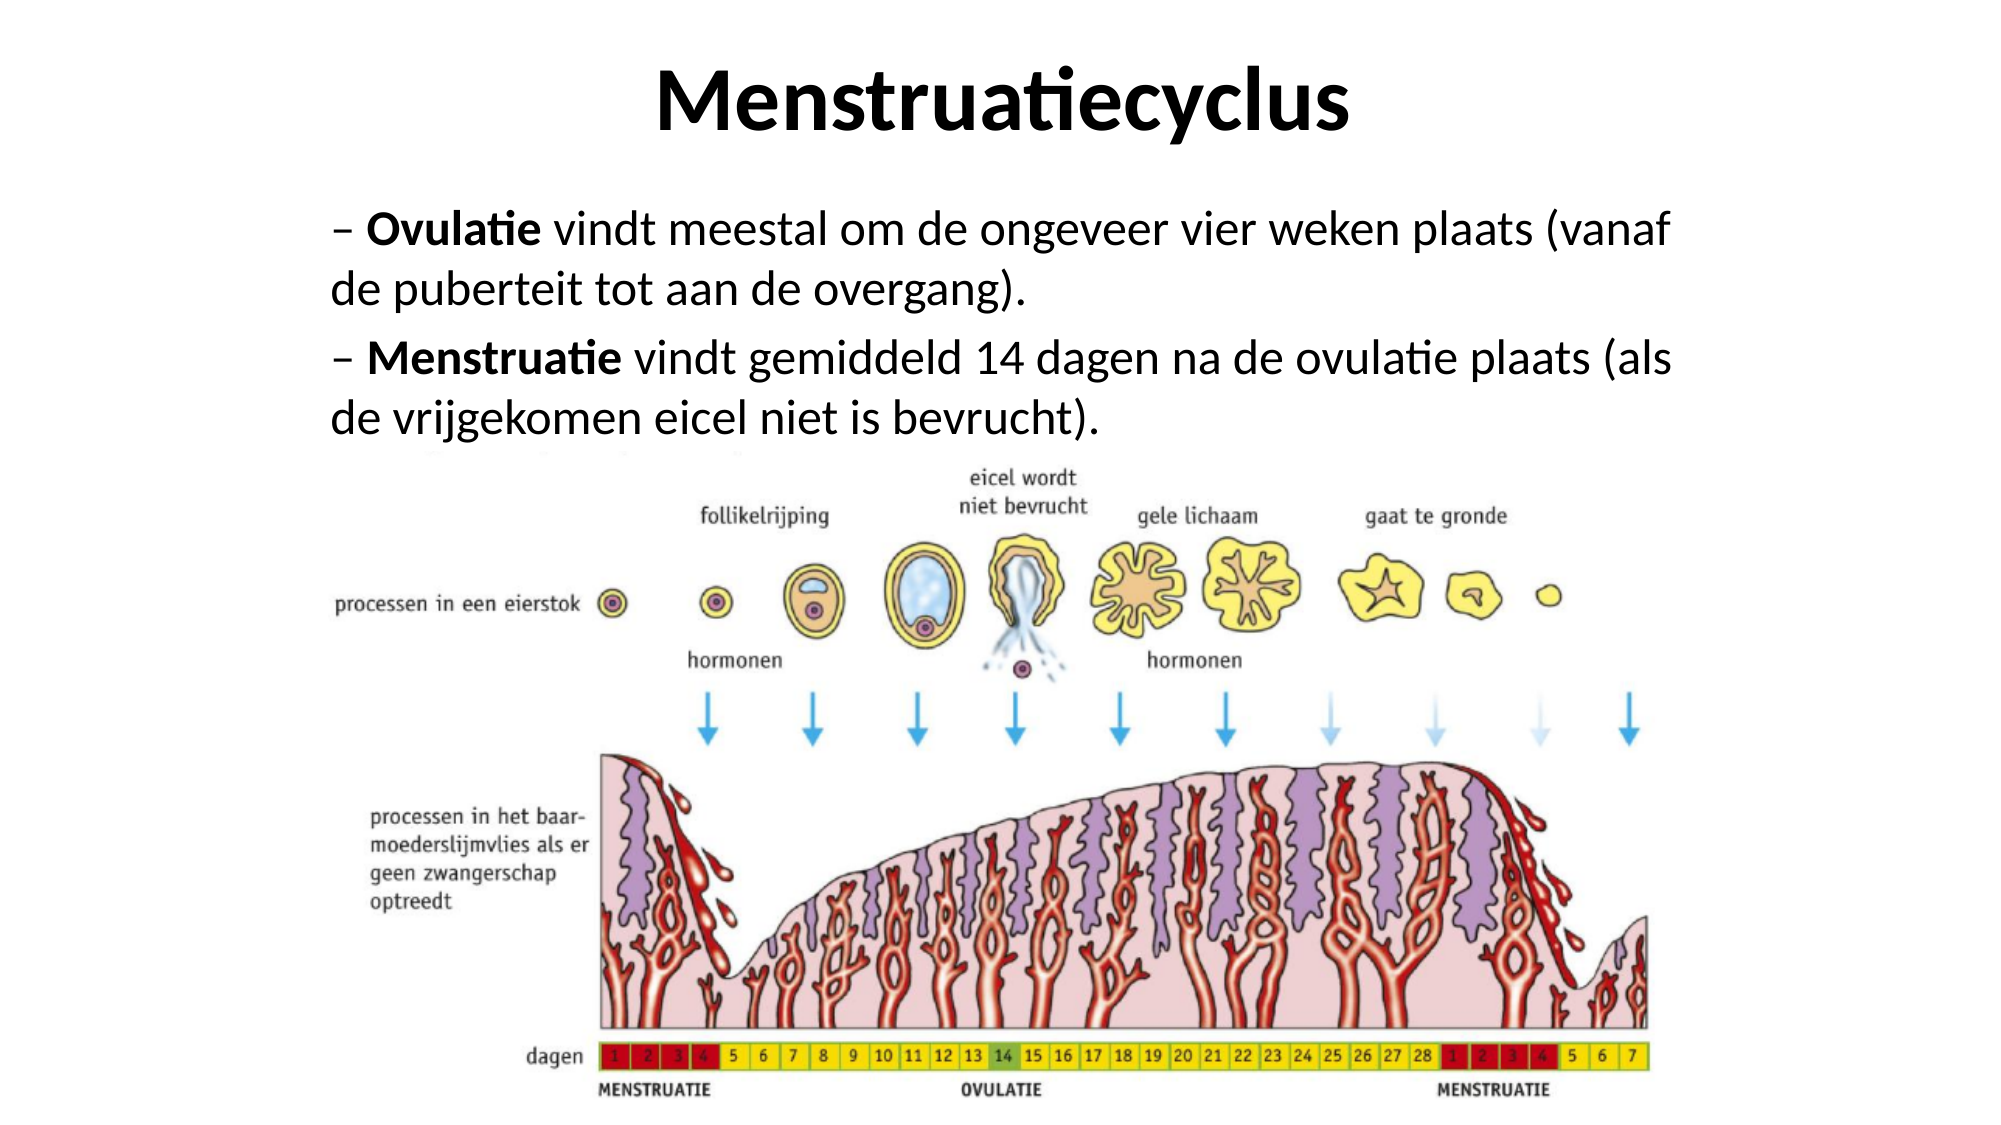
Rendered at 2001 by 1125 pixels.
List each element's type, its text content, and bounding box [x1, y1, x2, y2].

title Menstruatiecyclus [328, 0, 1679, 187]
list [324, 450, 1676, 1113]
text_box – Ovulatie vindt meestal om de ongeveer vier weken plaats (vanaf de puberteit tot aan de overgang). – Menstruatie vindt gemiddeld 14 dagen na de ovulatie plaats (als de vrijgekomen eicel niet is bevrucht). [315, 187, 1691, 453]
